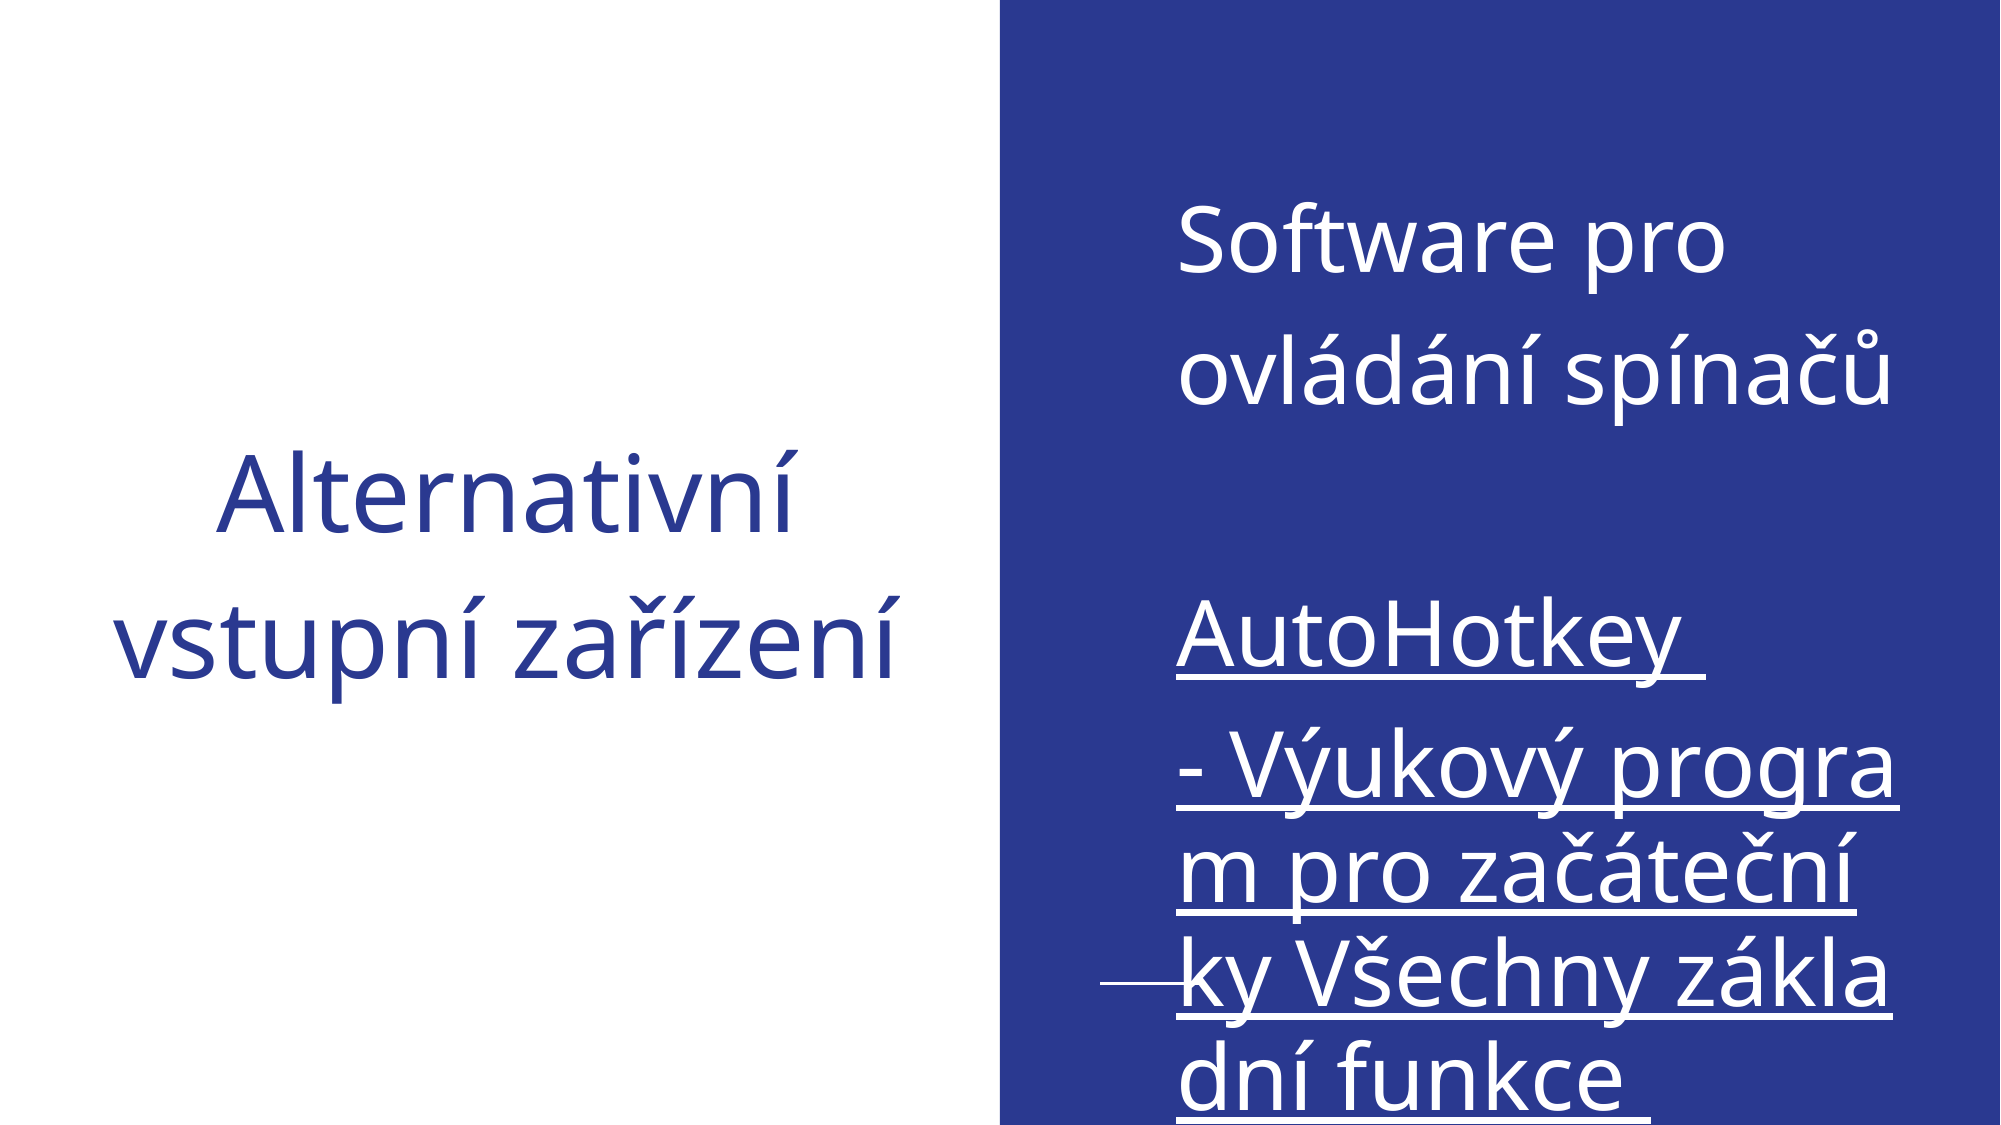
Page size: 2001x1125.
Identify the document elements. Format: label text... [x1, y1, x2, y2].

list Software pro ovládání spínačů AutoHotkey - Výukový program pro začátečníky Všechny základní funkce (video na YouTube) [1080, 158, 1920, 967]
title Alternativní vstupní zařízení [64, 406, 950, 719]
